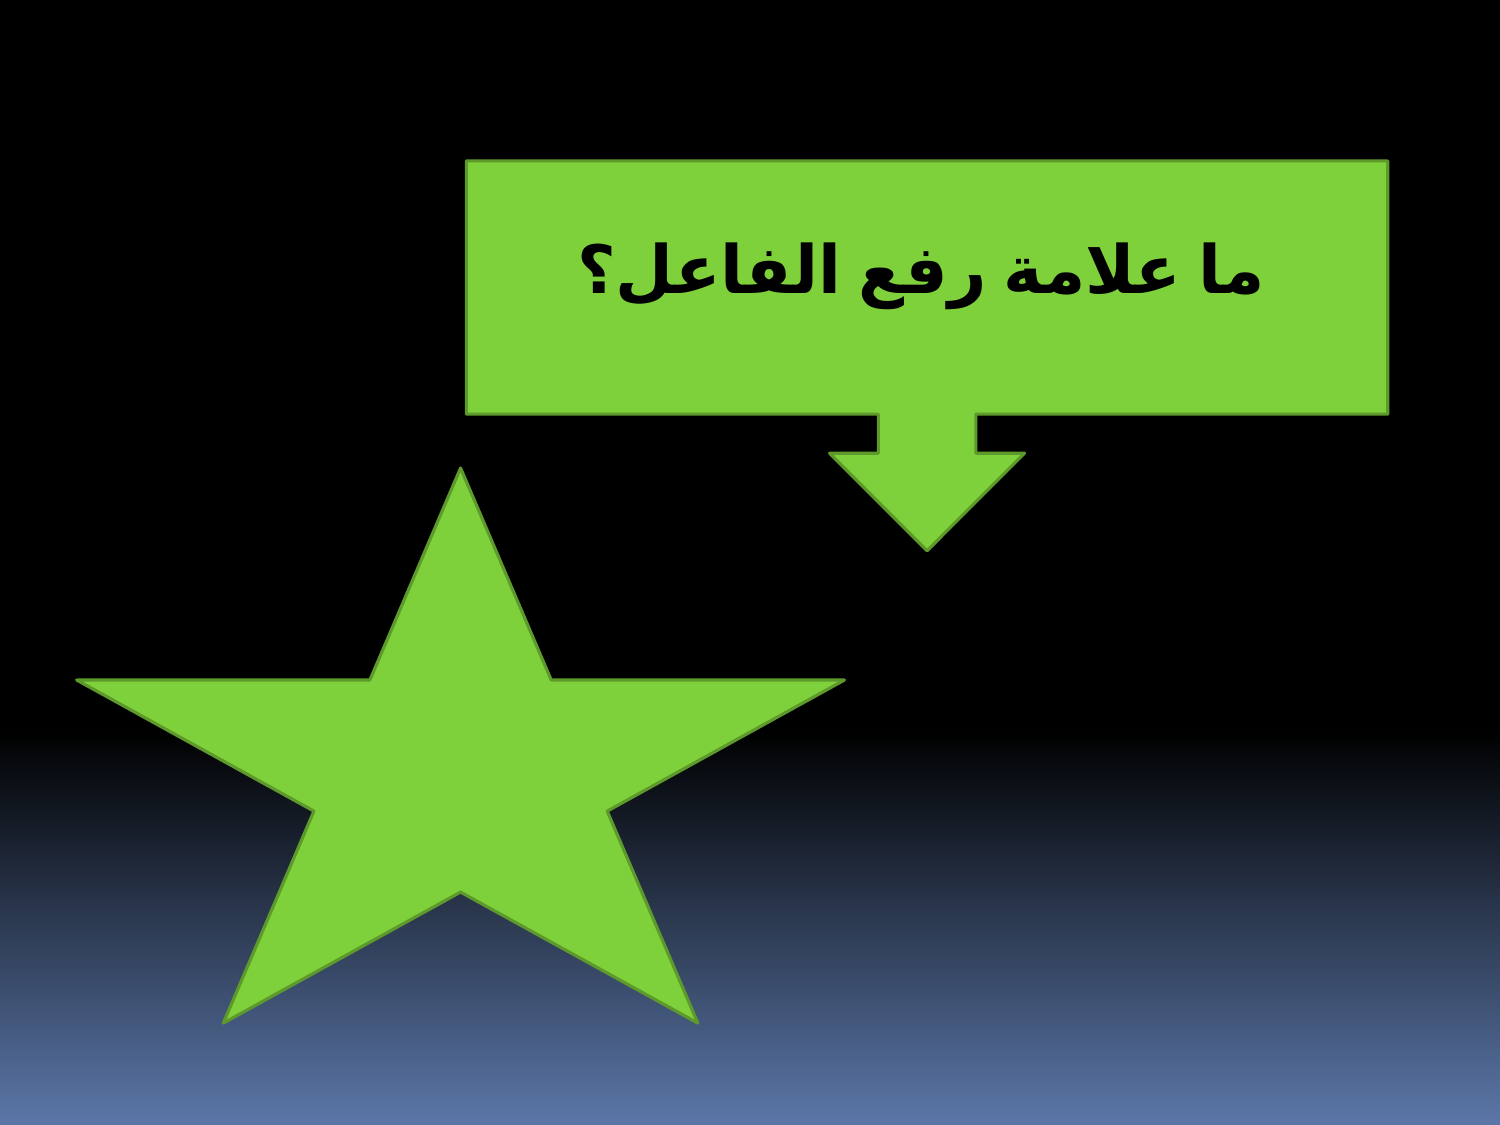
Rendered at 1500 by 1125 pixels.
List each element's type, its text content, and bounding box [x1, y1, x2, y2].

text_box ما علامة رفع الفاعل؟ [513, 219, 1329, 315]
text_box [464, 159, 1390, 552]
text_box [75, 466, 846, 1025]
